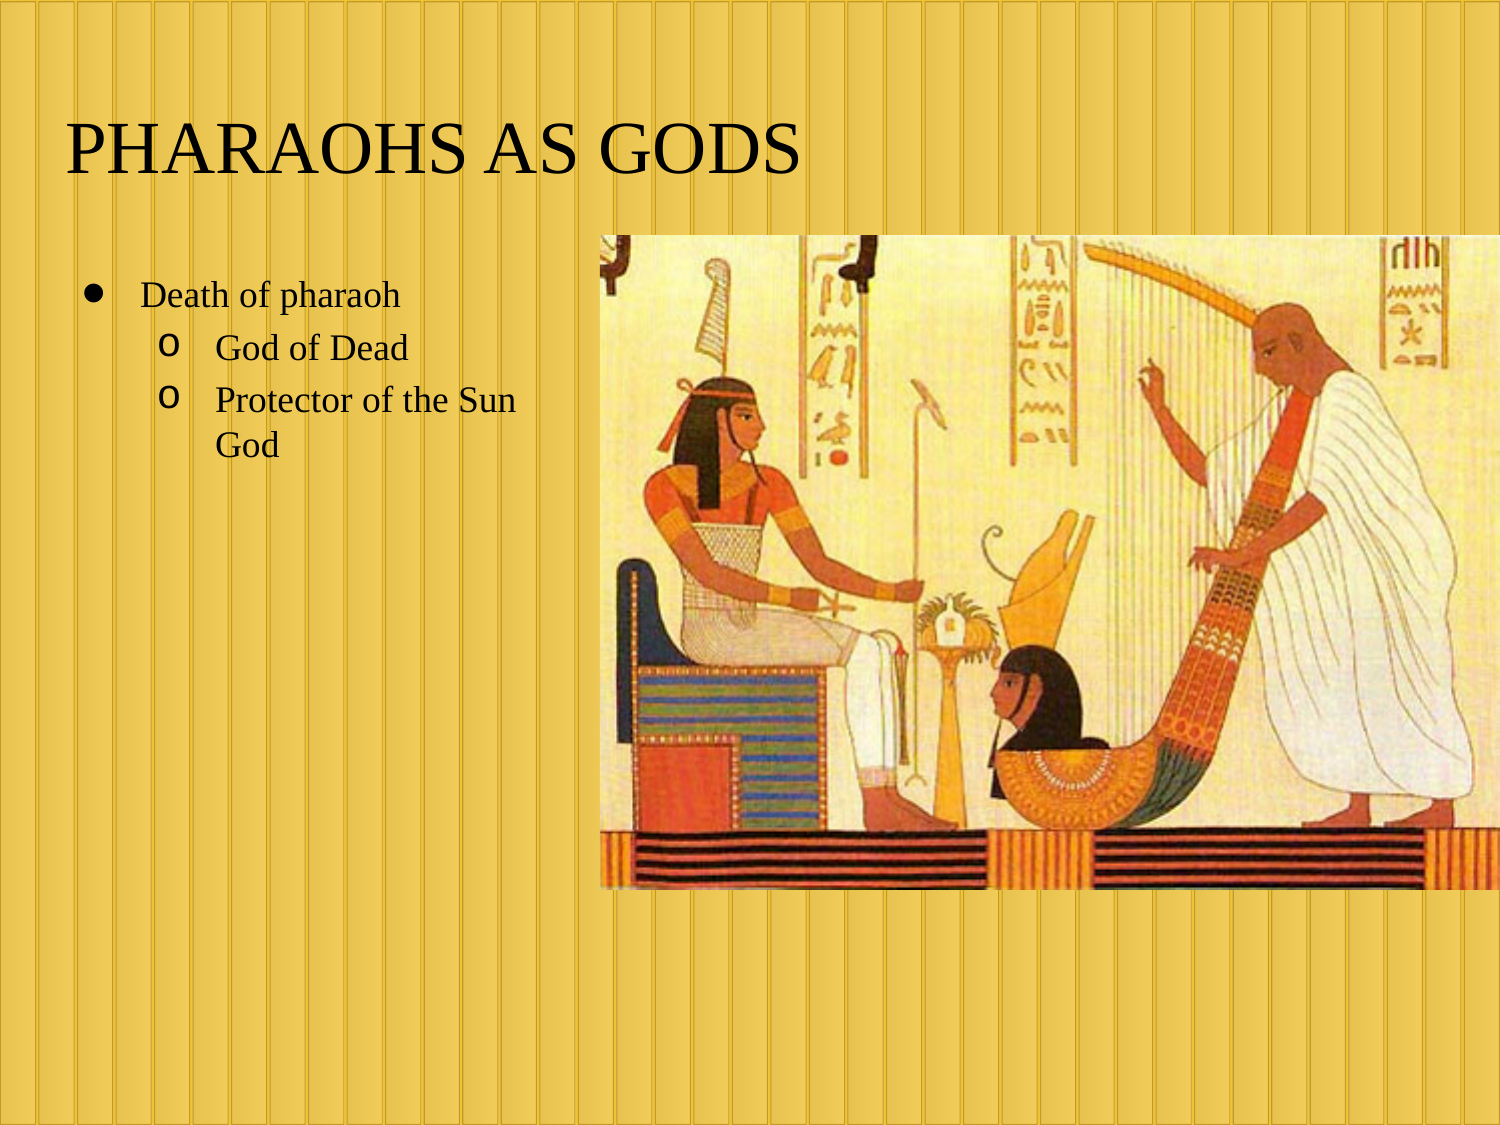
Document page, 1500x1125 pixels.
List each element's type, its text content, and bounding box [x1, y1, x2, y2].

title Pharaohs as gods [50, 42, 1475, 246]
text_box [599, 235, 1500, 890]
list Death of pharaoh God of Dead Protector of the Sun God [50, 262, 575, 916]
